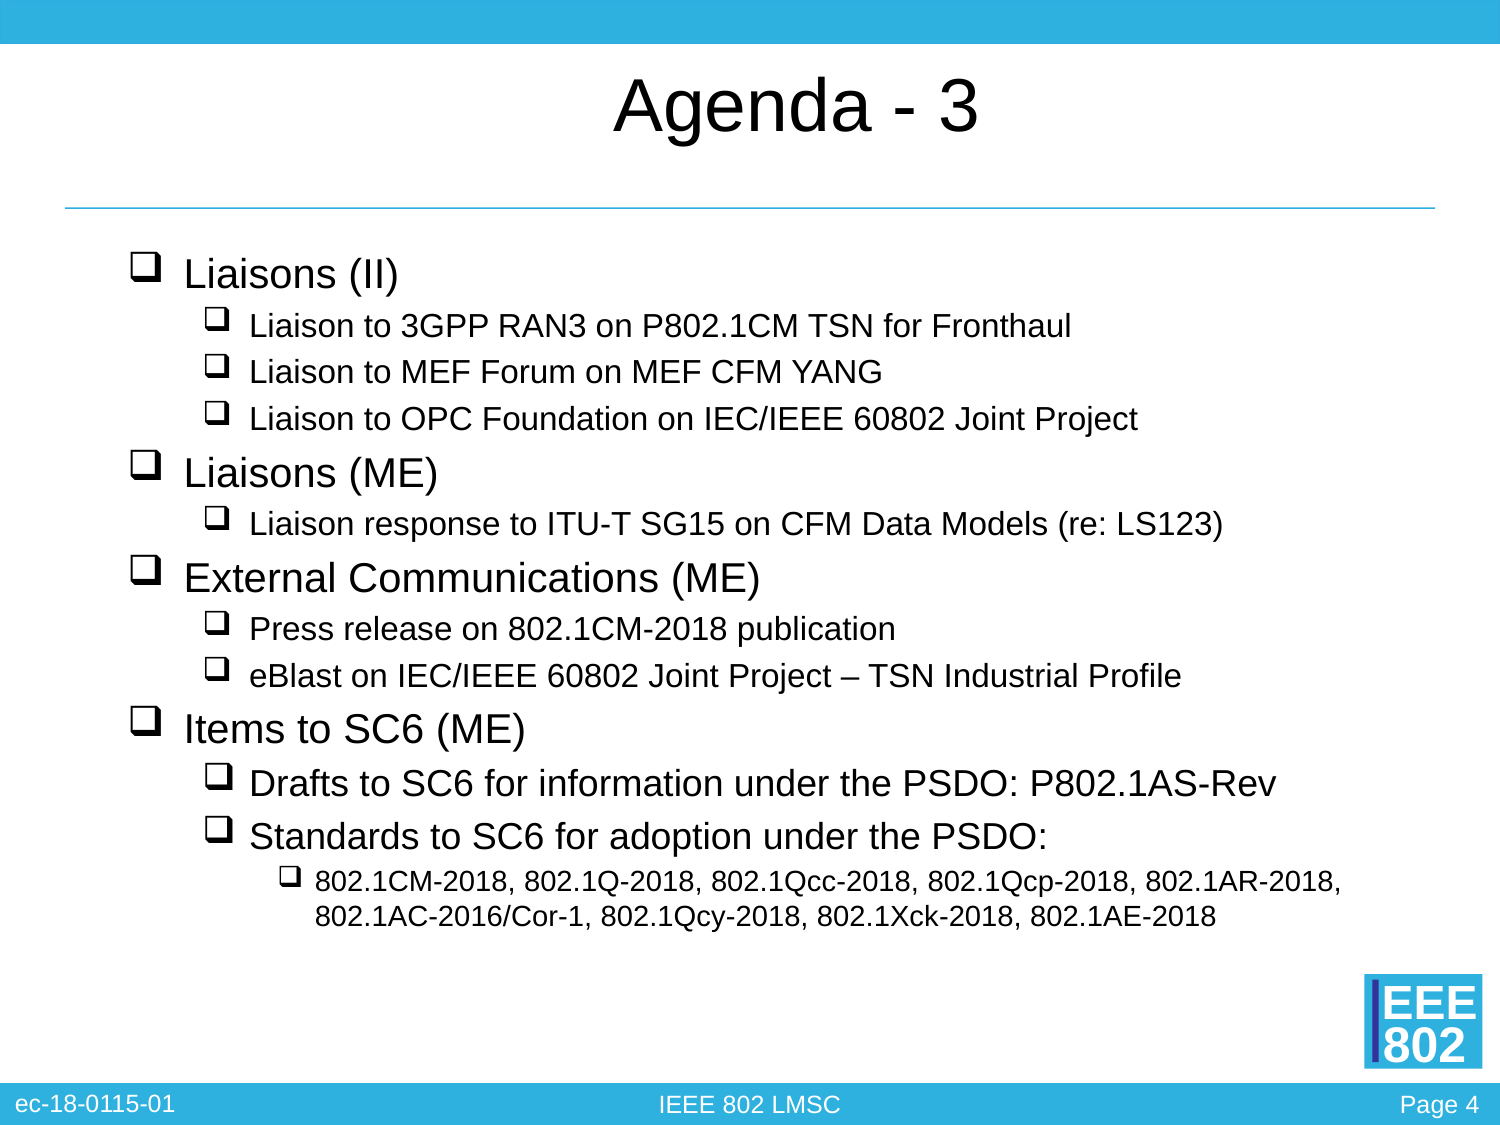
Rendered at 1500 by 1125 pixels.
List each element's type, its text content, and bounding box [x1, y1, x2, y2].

list Liaisons (II) Liaison to 3GPP RAN3 on P802.1CM TSN for Fronthaul Liaison to MEF Forum on MEF CFM YANG Liaison to OPC Foundation on IEC/IEEE 60802 Joint Project Liaisons (ME) Liaison response to ITU-T SG15 on CFM Data Models (re: LS123) External Communications (ME) Press release on 802.1CM-2018 publication eBlast on IEC/IEEE 60802 Joint Project – TSN Industrial Profile Items to SC6 (ME) Drafts to SC6 for information under the PSDO: P802.1AS-Rev Standards to SC6 for adoption under the PSDO: 802.1CM-2018, 802.1Q-2018, 802.1Qcc-2018, 802.1Qcp-2018, 802.1AR-2018, 802.1AC-2016/Cor-1, 802.1Qcy-2018, 802.1Xck-2018, 802.1AE-2018 [112, 239, 1447, 1125]
title Agenda - 3 [159, 7, 1435, 195]
